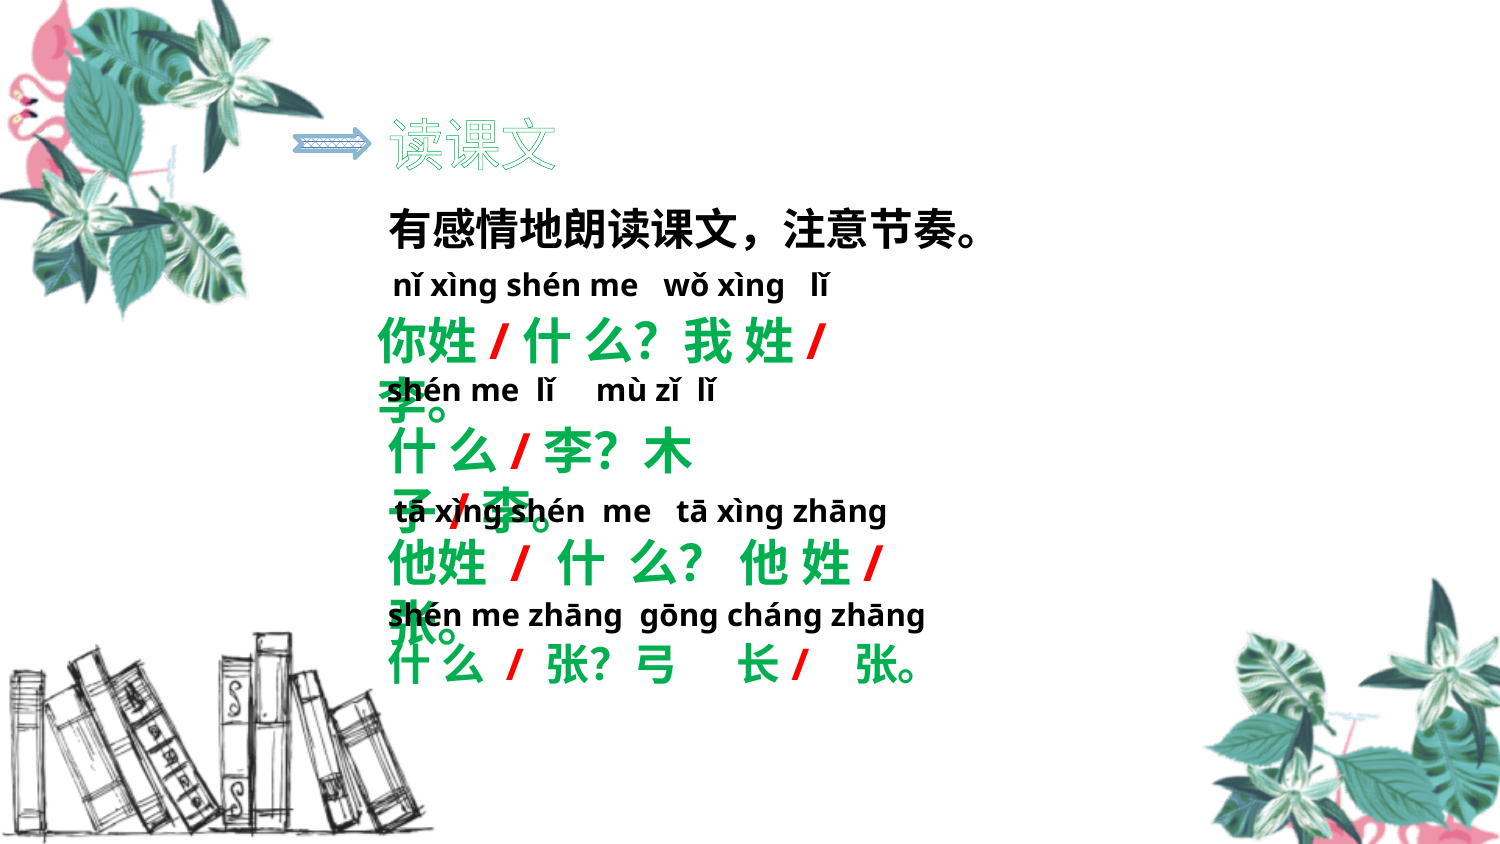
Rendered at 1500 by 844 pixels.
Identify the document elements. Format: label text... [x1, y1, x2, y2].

text_box 读课文 [376, 103, 568, 183]
text_box 他姓 / 什 么？ 他 姓/ 张。 [375, 525, 962, 658]
text_box nǐ xìng shén me wǒ xìng lǐ [381, 259, 842, 309]
text_box 什 么 / 张？弓 长/ 张。 [376, 638, 963, 695]
text_box tā xìng shén me tā xìng zhāng [383, 485, 980, 535]
text_box [292, 126, 372, 160]
text_box shén me lǐ mù zǐ lǐ [375, 364, 874, 413]
text_box 有感情地朗读课文，注意节奏。 [377, 196, 1013, 261]
text_box 你姓/什 么？我 姓/ 李。 [366, 304, 906, 436]
picture [0, 0, 403, 422]
picture [1107, 484, 1500, 844]
text_box shén me zhāng gōng cháng zhāng [376, 589, 974, 638]
picture [0, 612, 453, 844]
text_box 什 么/李？木子/李。 [375, 413, 846, 525]
